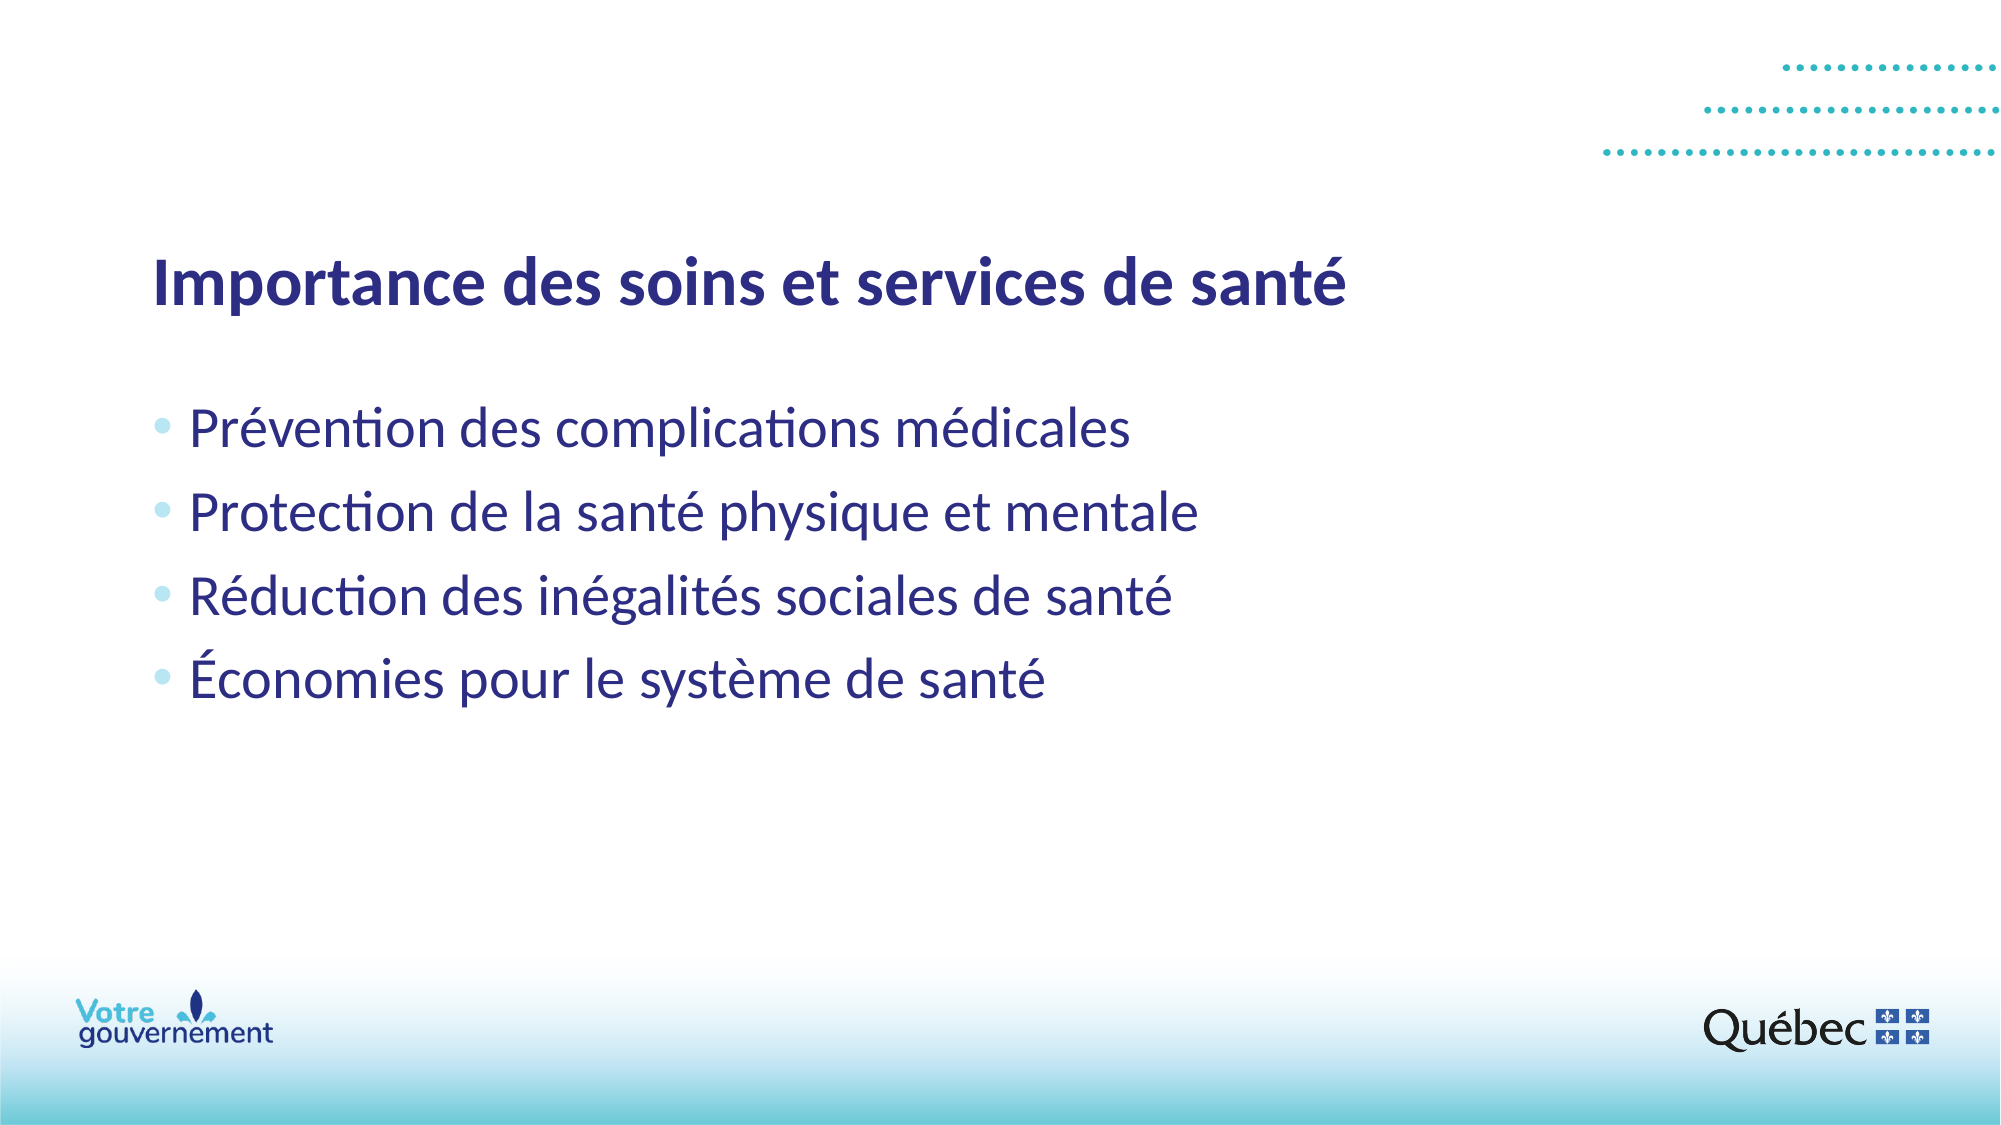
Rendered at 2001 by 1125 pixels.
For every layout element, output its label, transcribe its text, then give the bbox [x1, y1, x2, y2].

title Importance des soins et services de santé [137, 237, 1863, 299]
picture [0, 0, 2001, 1125]
list Prévention des complications médicales Protection de la santé physique et mentale Réduction des inégalités sociales de santé Économies pour le système de santé [137, 299, 1863, 1014]
